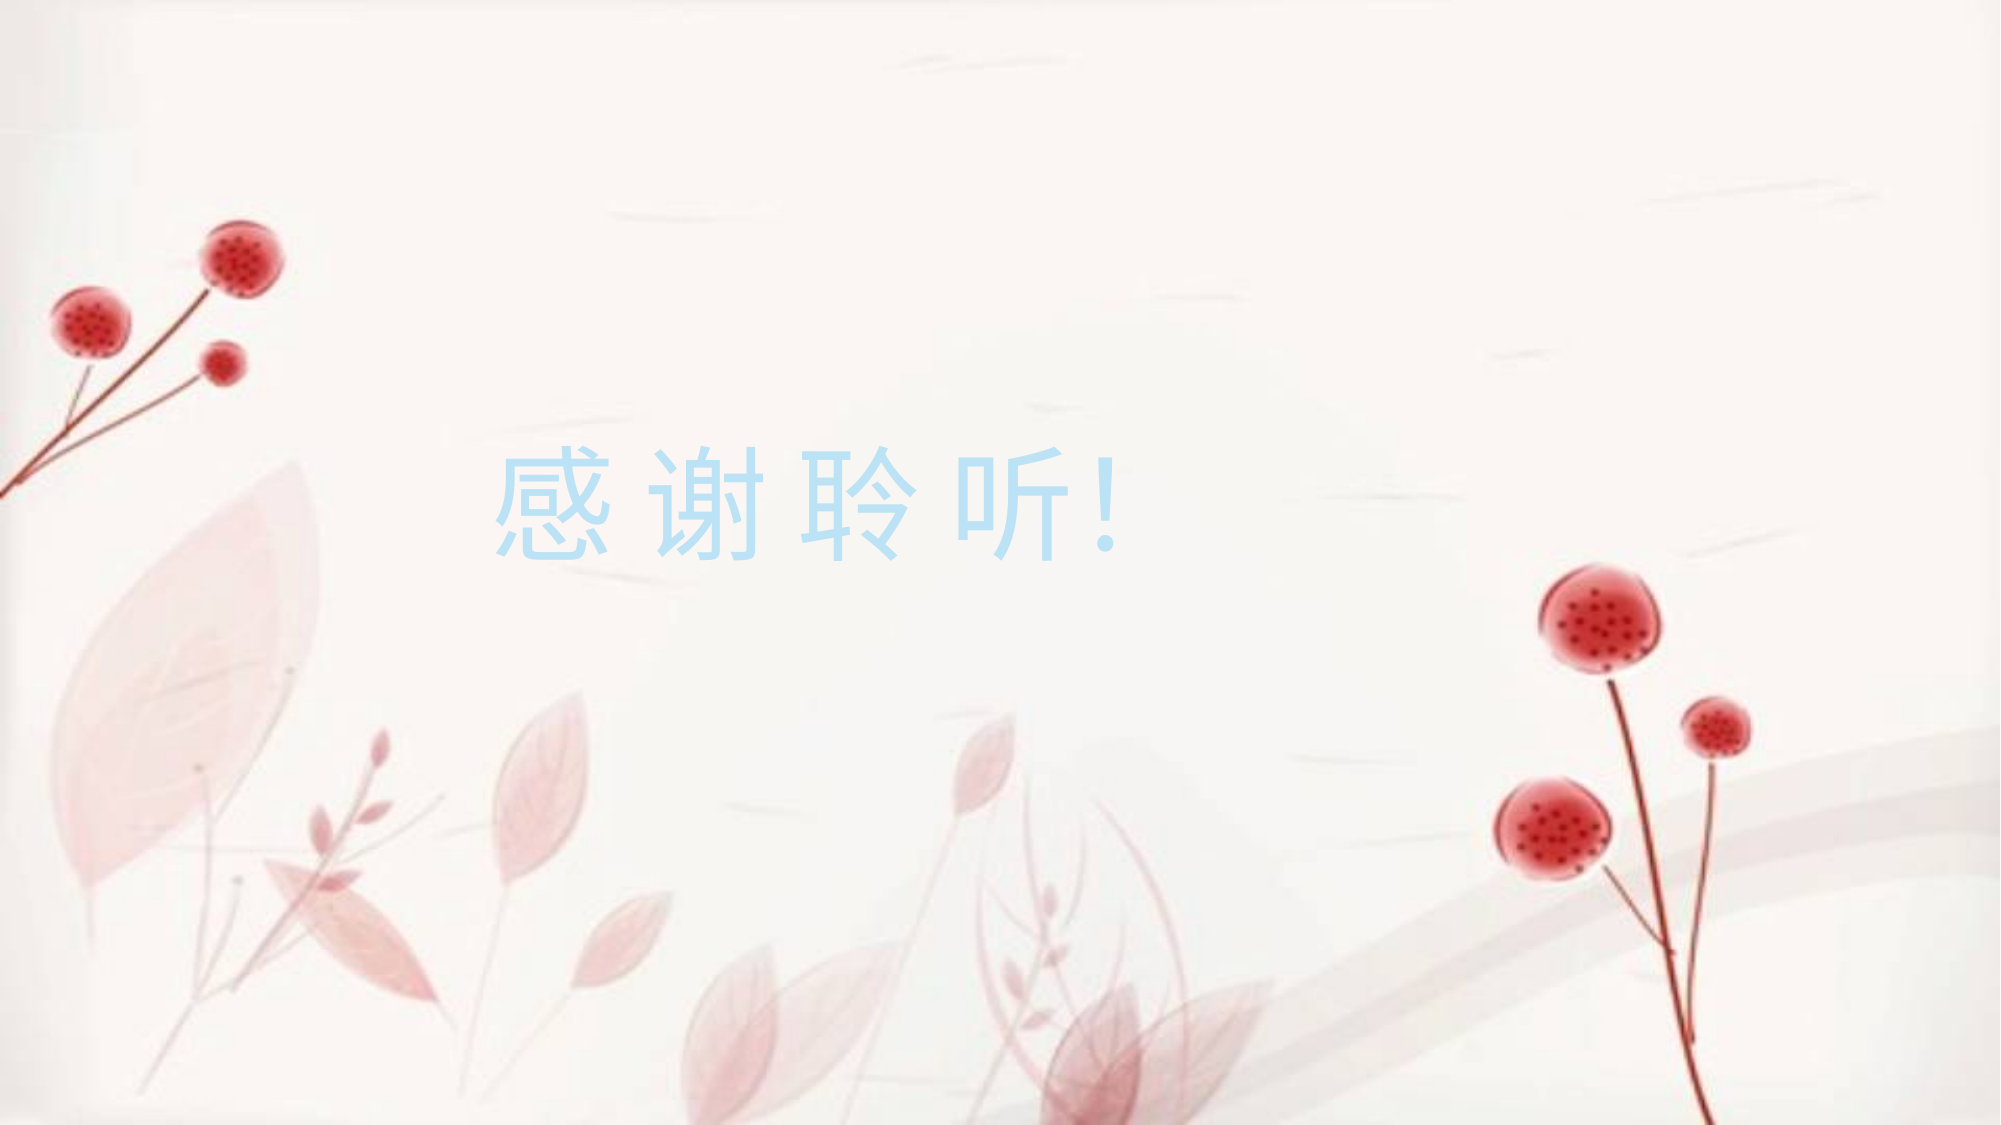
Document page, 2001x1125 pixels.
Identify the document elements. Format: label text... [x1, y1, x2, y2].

picture [0, 0, 2001, 1125]
text_box 感 谢 聆 听！ [422, 419, 1502, 584]
